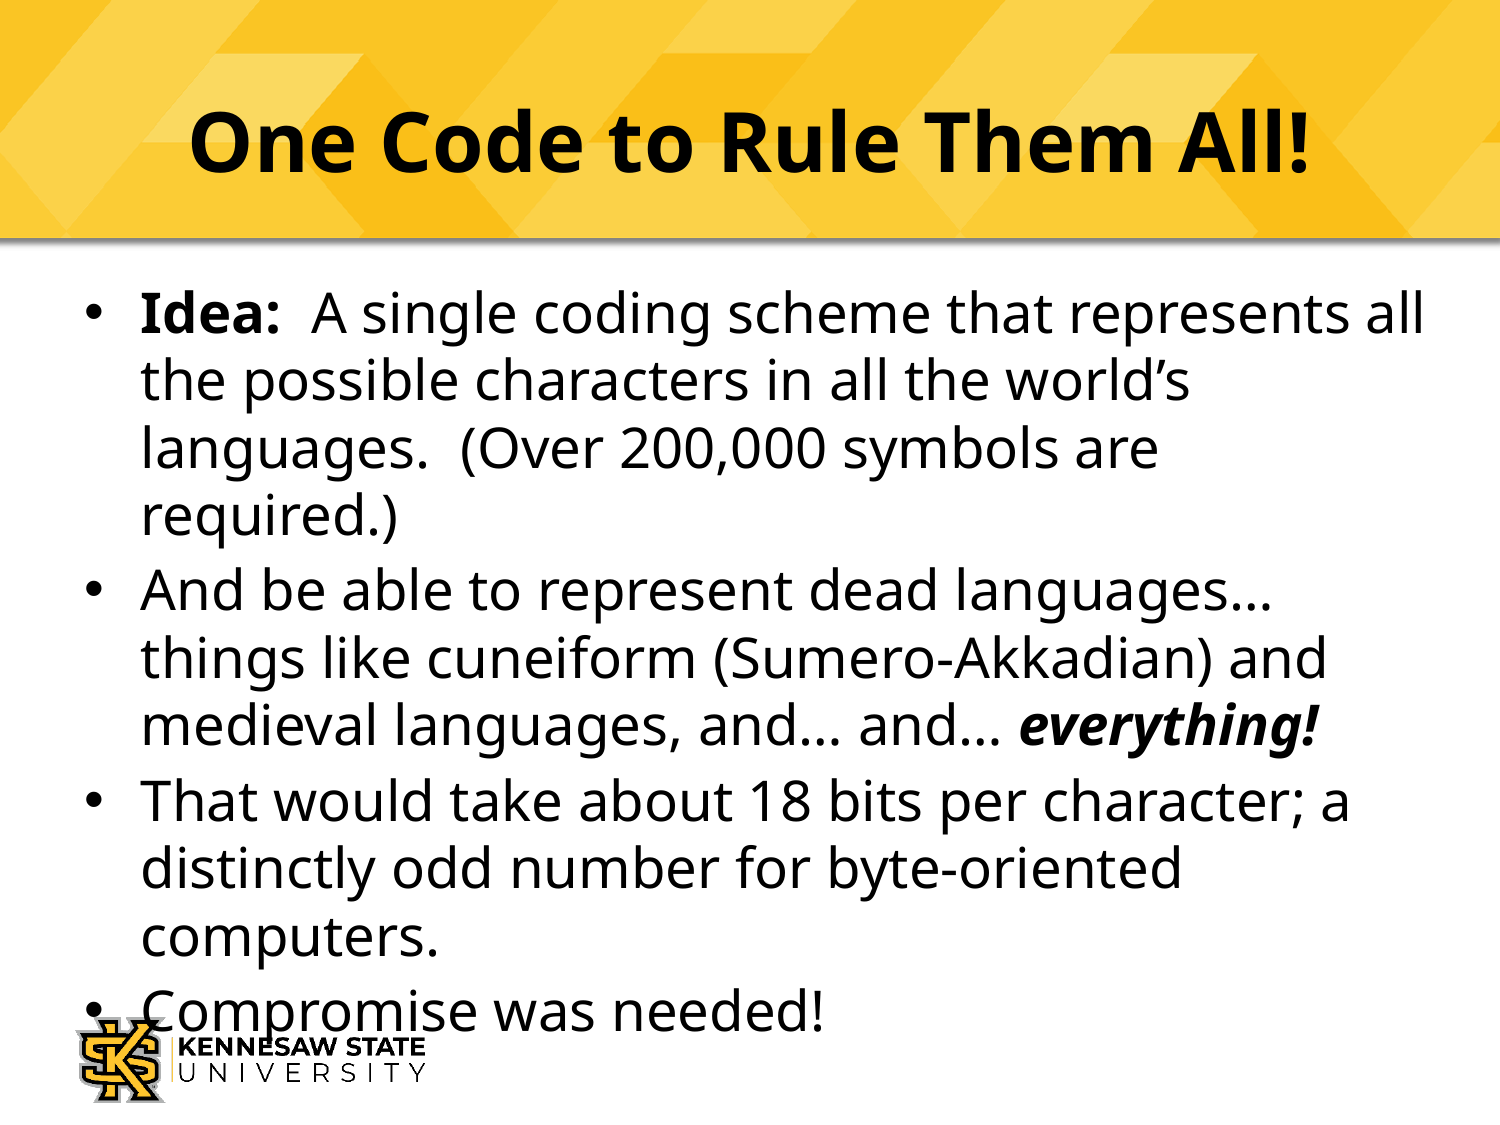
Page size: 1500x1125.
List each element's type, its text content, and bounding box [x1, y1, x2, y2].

list Idea: A single coding scheme that represents all the possible characters in all the world’s languages. (Over 200,000 symbols are required.) And be able to represent dead languages… things like cuneiform (Sumero-Akkadian) and medieval languages, and… and… everything! That would take about 18 bits per character; a distinctly odd number for byte-oriented computers. Compromise was needed! [69, 269, 1447, 1013]
title One Code to Rule Them All! [75, 45, 1425, 233]
picture [75, 1017, 425, 1103]
picture [0, 0, 1500, 251]
